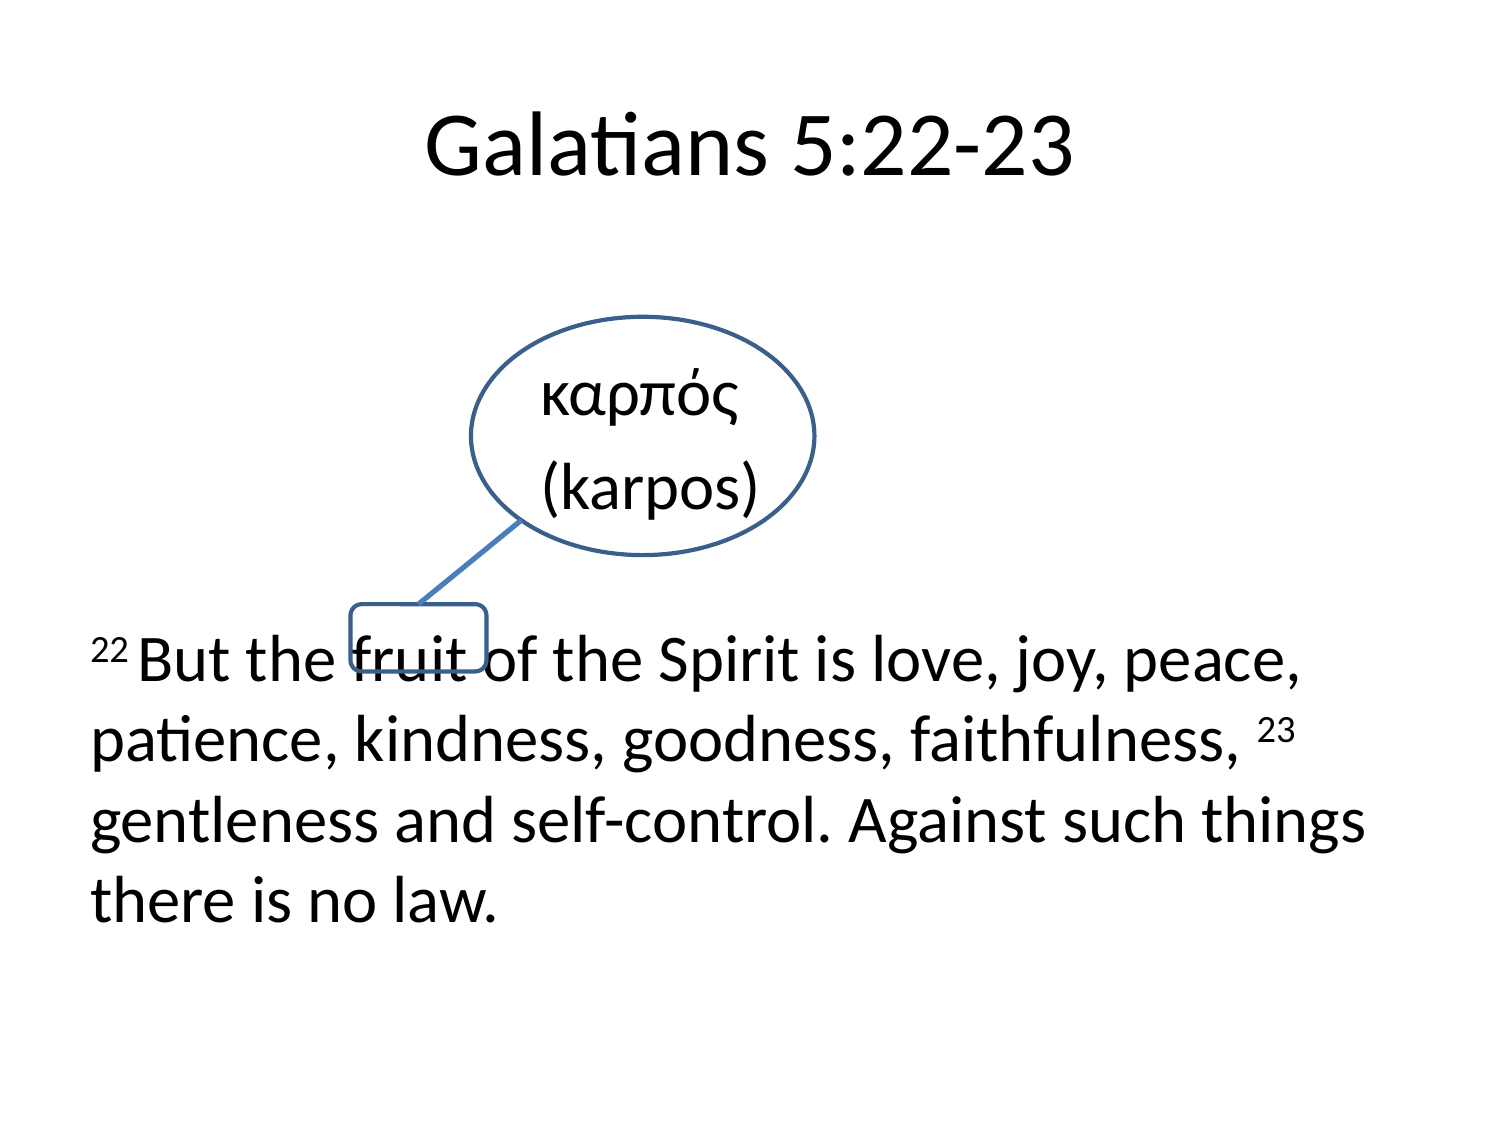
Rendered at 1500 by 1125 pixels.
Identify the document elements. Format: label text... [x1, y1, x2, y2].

text_box [468, 314, 817, 558]
title Galatians 5:22-23 [75, 45, 1425, 233]
list καρπός (karpos) 22 But the fruit of the Spirit is love, joy, peace, patience, kindness, goodness, faithfulness, 23 gentleness and self-control. Against such things there is no law. [75, 262, 1425, 1005]
text_box [348, 602, 489, 674]
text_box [418, 519, 522, 605]
